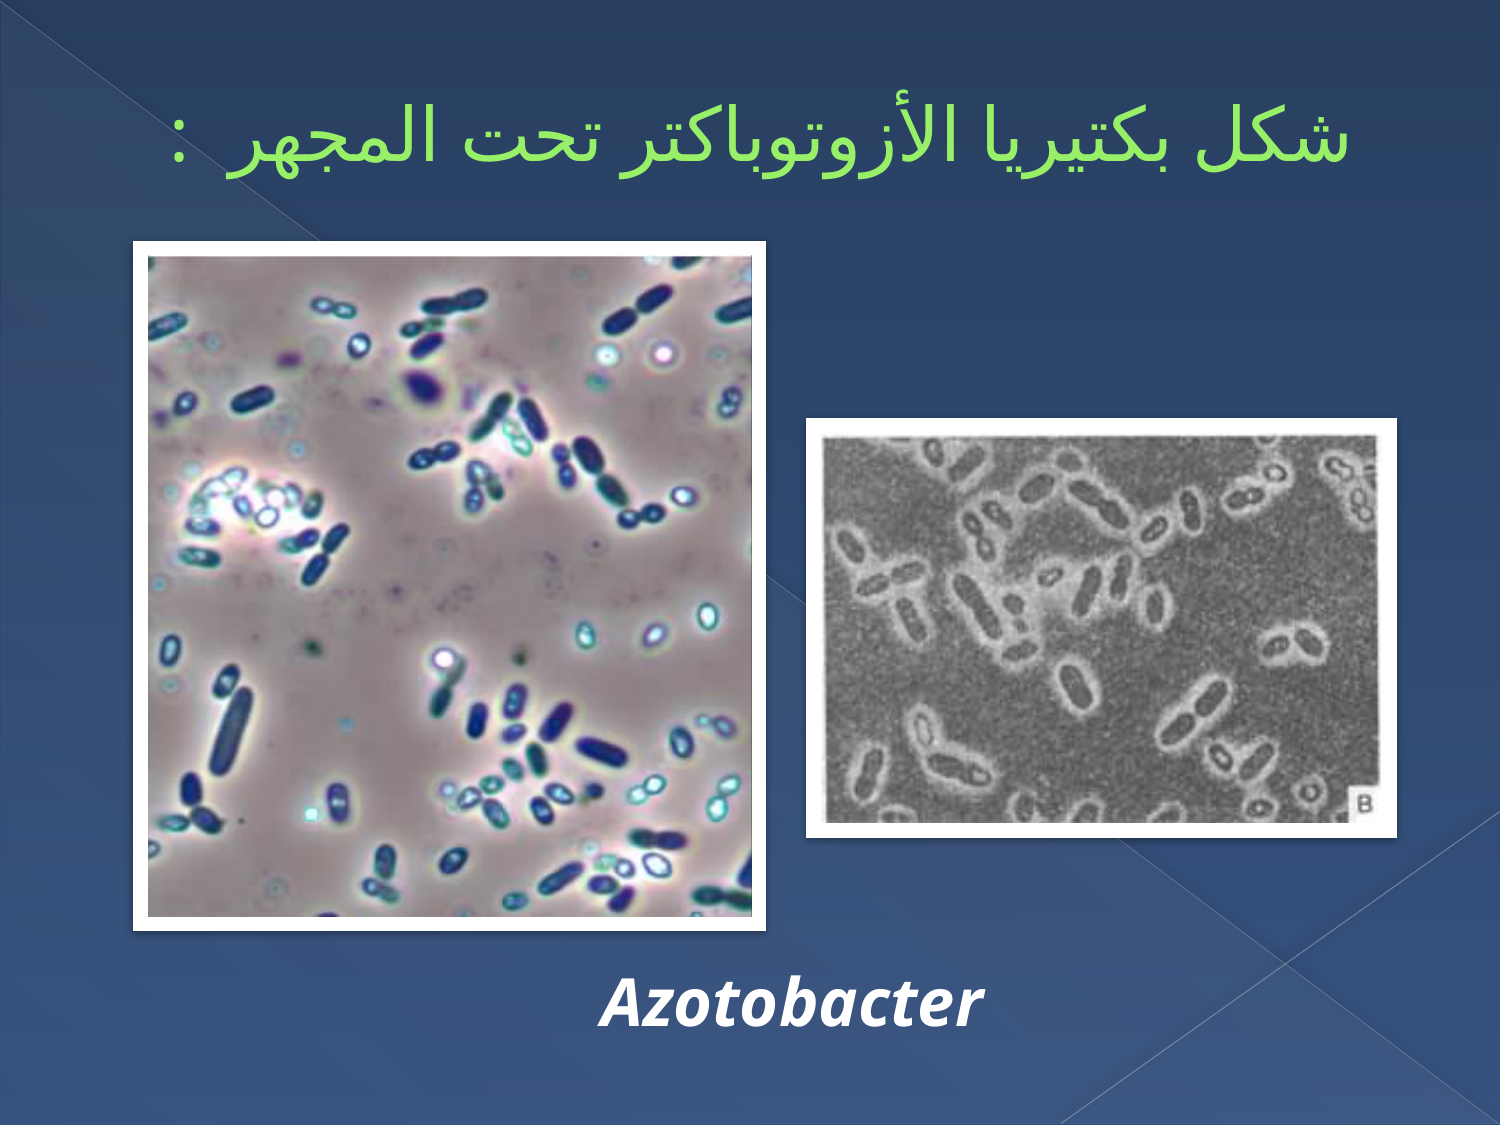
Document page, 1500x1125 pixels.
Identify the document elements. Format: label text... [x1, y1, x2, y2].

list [147, 255, 752, 918]
text_box Azotobacter [525, 952, 999, 1047]
picture [820, 432, 1383, 824]
title شكل بكتيريا الأزوتوباكتر تحت المجهر : [76, 30, 1449, 232]
